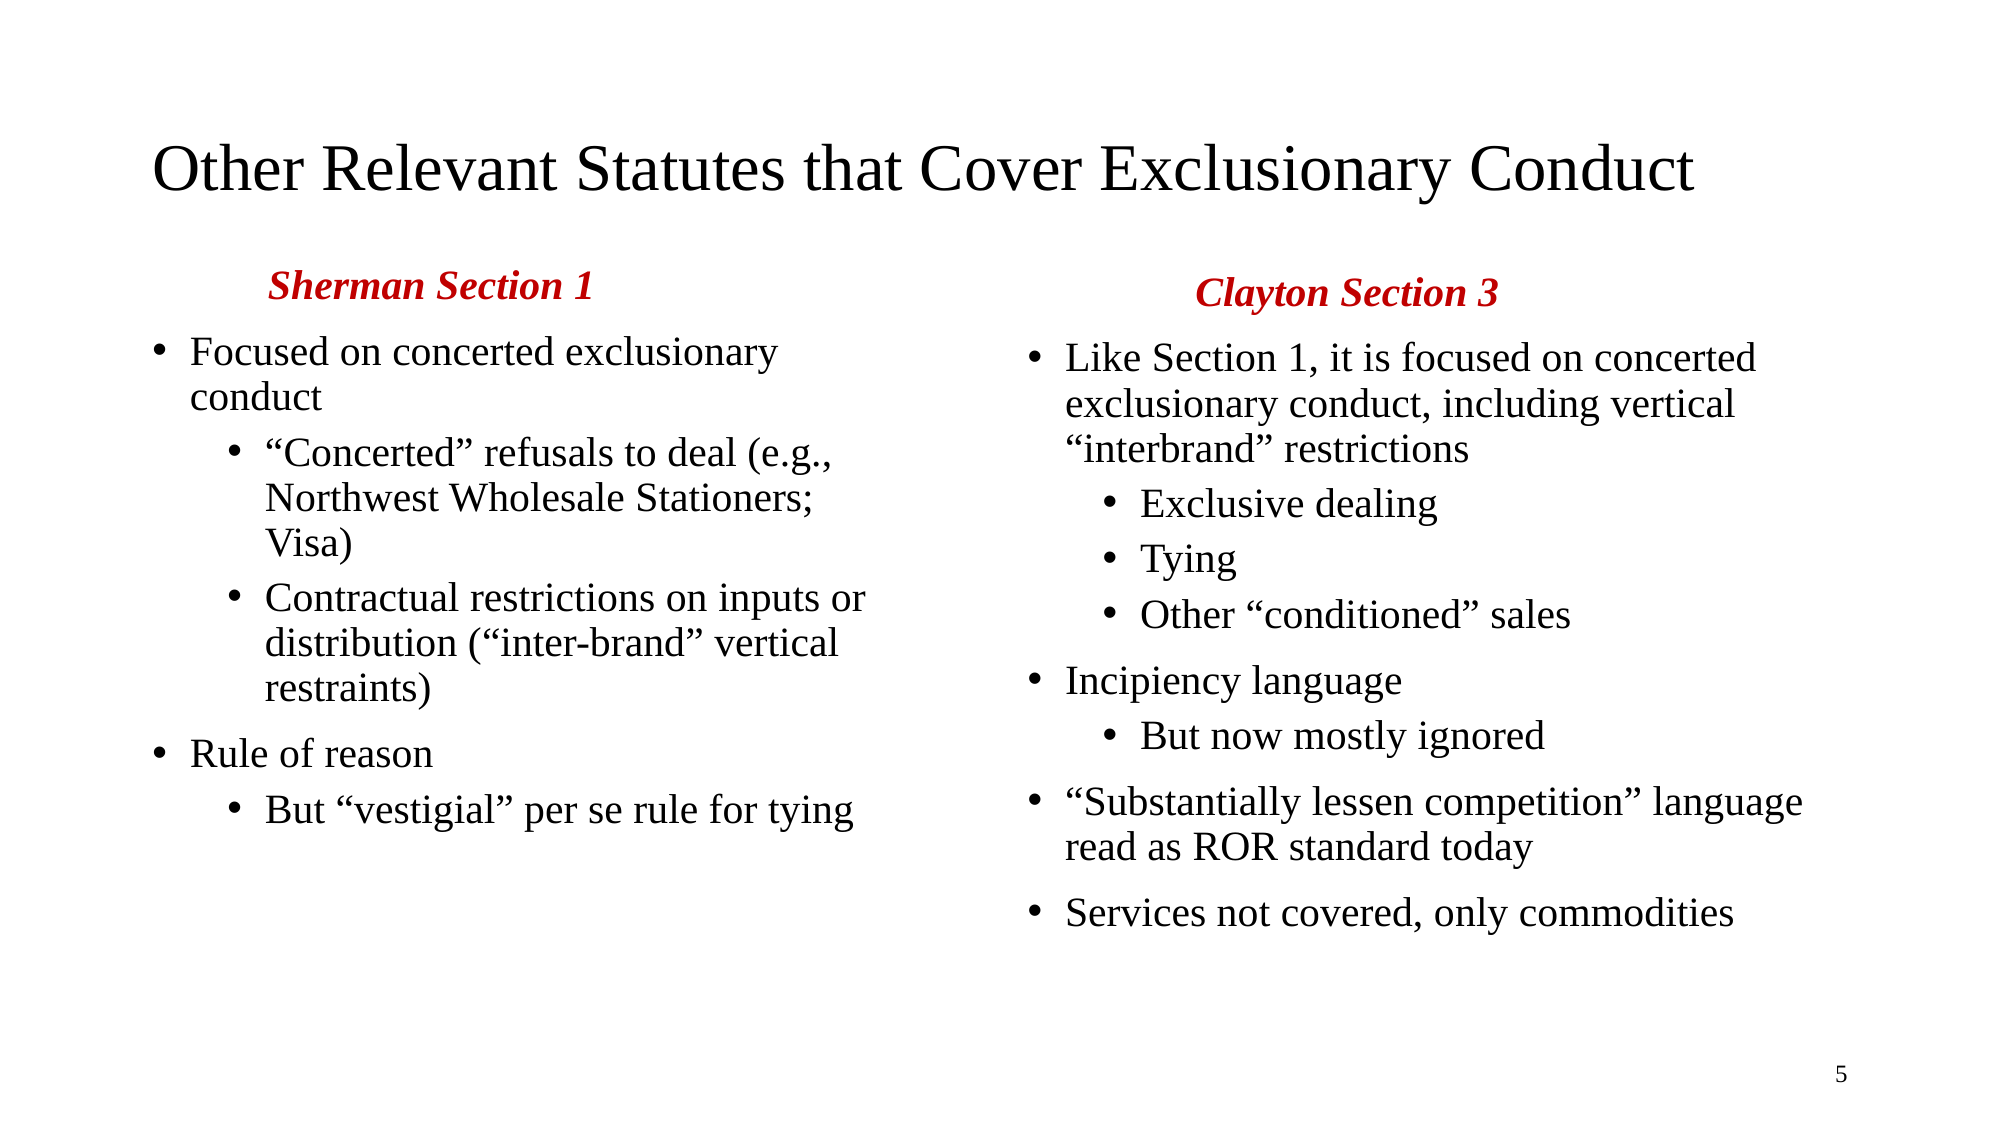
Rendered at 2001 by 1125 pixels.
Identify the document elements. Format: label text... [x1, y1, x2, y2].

title Other Relevant Statutes that Cover Exclusionary Conduct [137, 59, 1863, 278]
list Sherman Section 1 Focused on concerted exclusionary conduct “Concerted” refusals to deal (e.g., Northwest Wholesale Stationers; Visa) Contractual restrictions on inputs or distribution (“inter-brand” vertical restraints) Rule of reason But “vestigial” per se rule for tying [137, 256, 897, 1082]
list Clayton Section 3 Like Section 1, it is focused on concerted exclusionary conduct, including vertical “interbrand” restrictions Exclusive dealing Tying Other “conditioned” sales Incipiency language But now mostly ignored “Substantially lessen competition” language read as ROR standard today Services not covered, only commodities [1012, 262, 1846, 1075]
slide_number 5 [1412, 1042, 1863, 1103]
